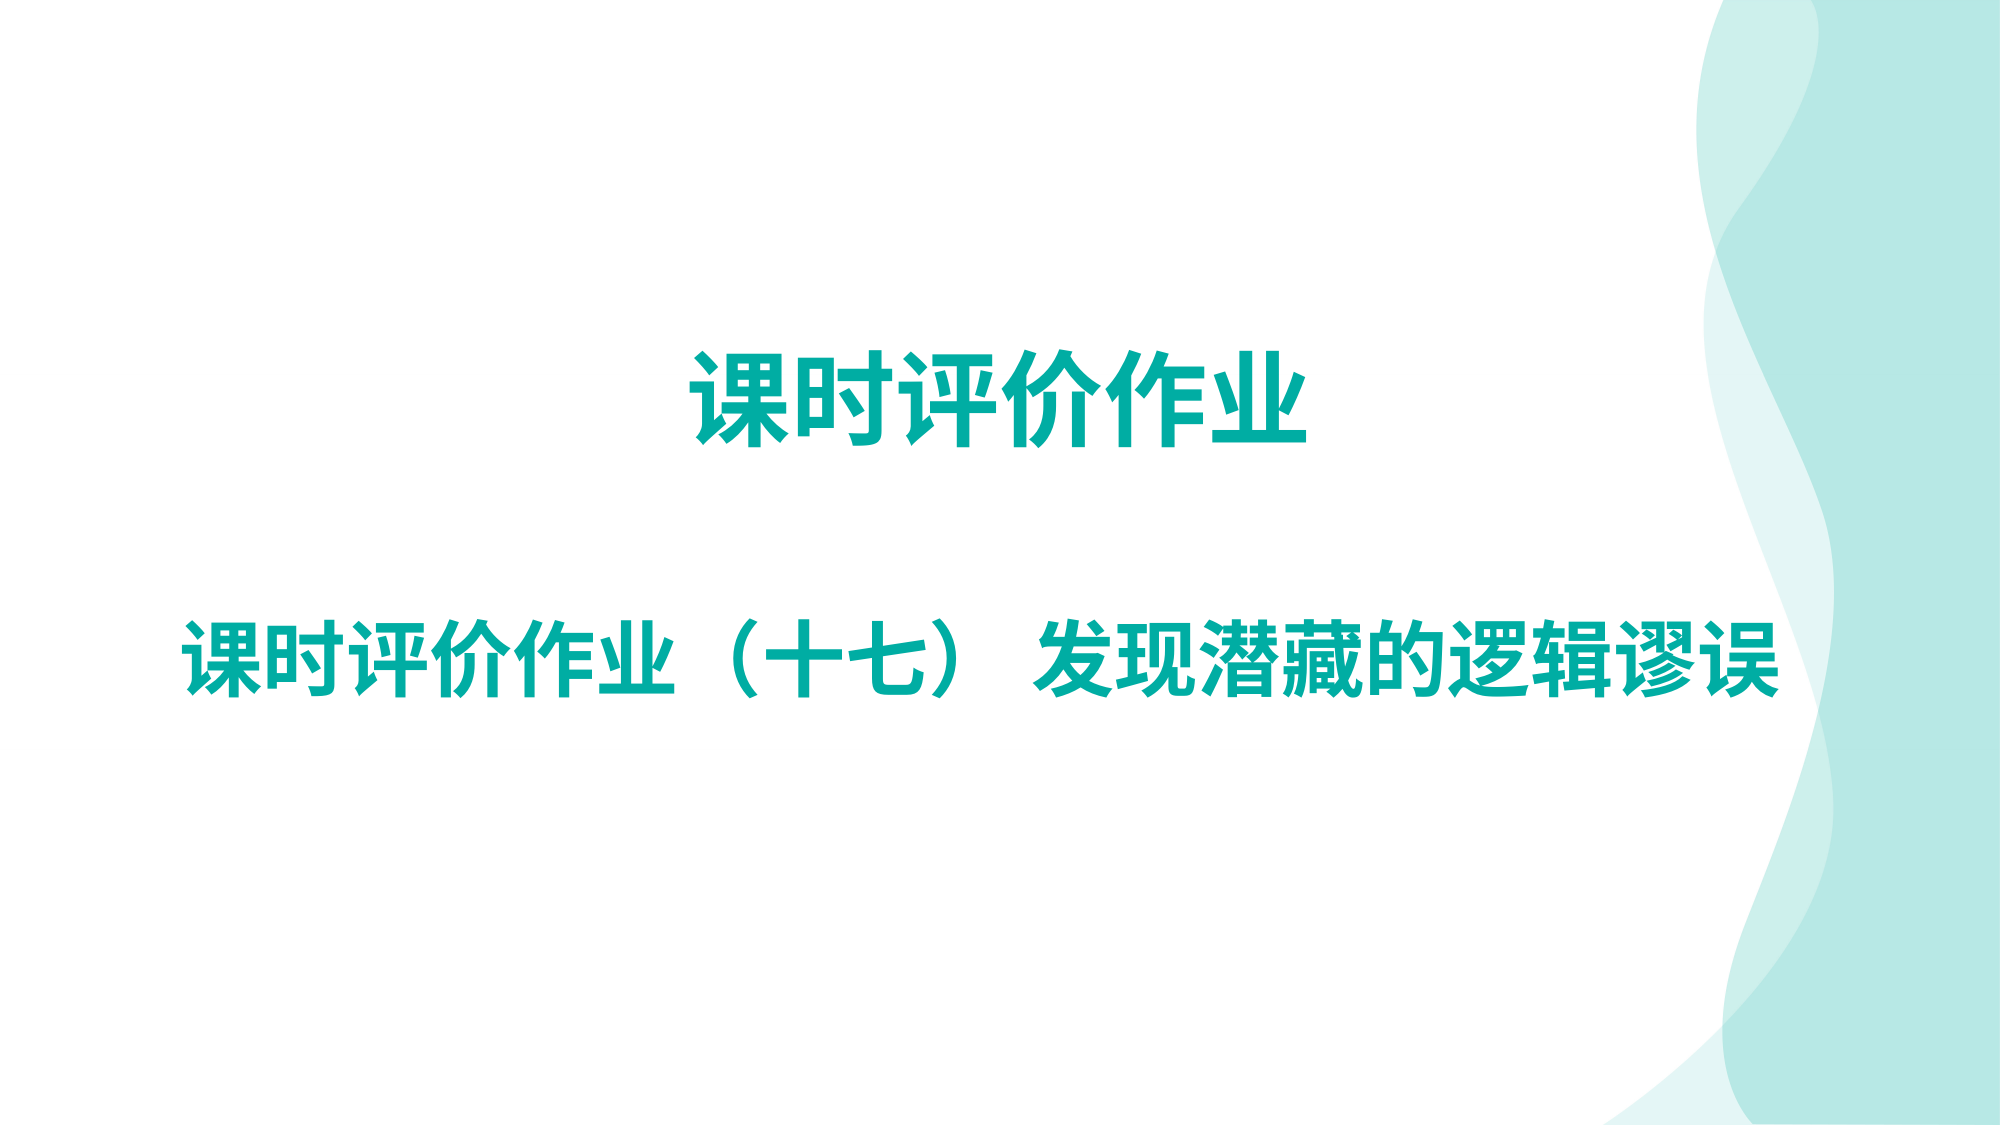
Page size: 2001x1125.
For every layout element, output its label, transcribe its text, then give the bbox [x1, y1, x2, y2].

text_box 课时评价作业 [0, 329, 2000, 461]
picture [0, 0, 2000, 329]
picture [0, 461, 2000, 1125]
text_box 课时评价作业（十七） 发现潜藏的逻辑谬误 [76, 602, 1884, 805]
